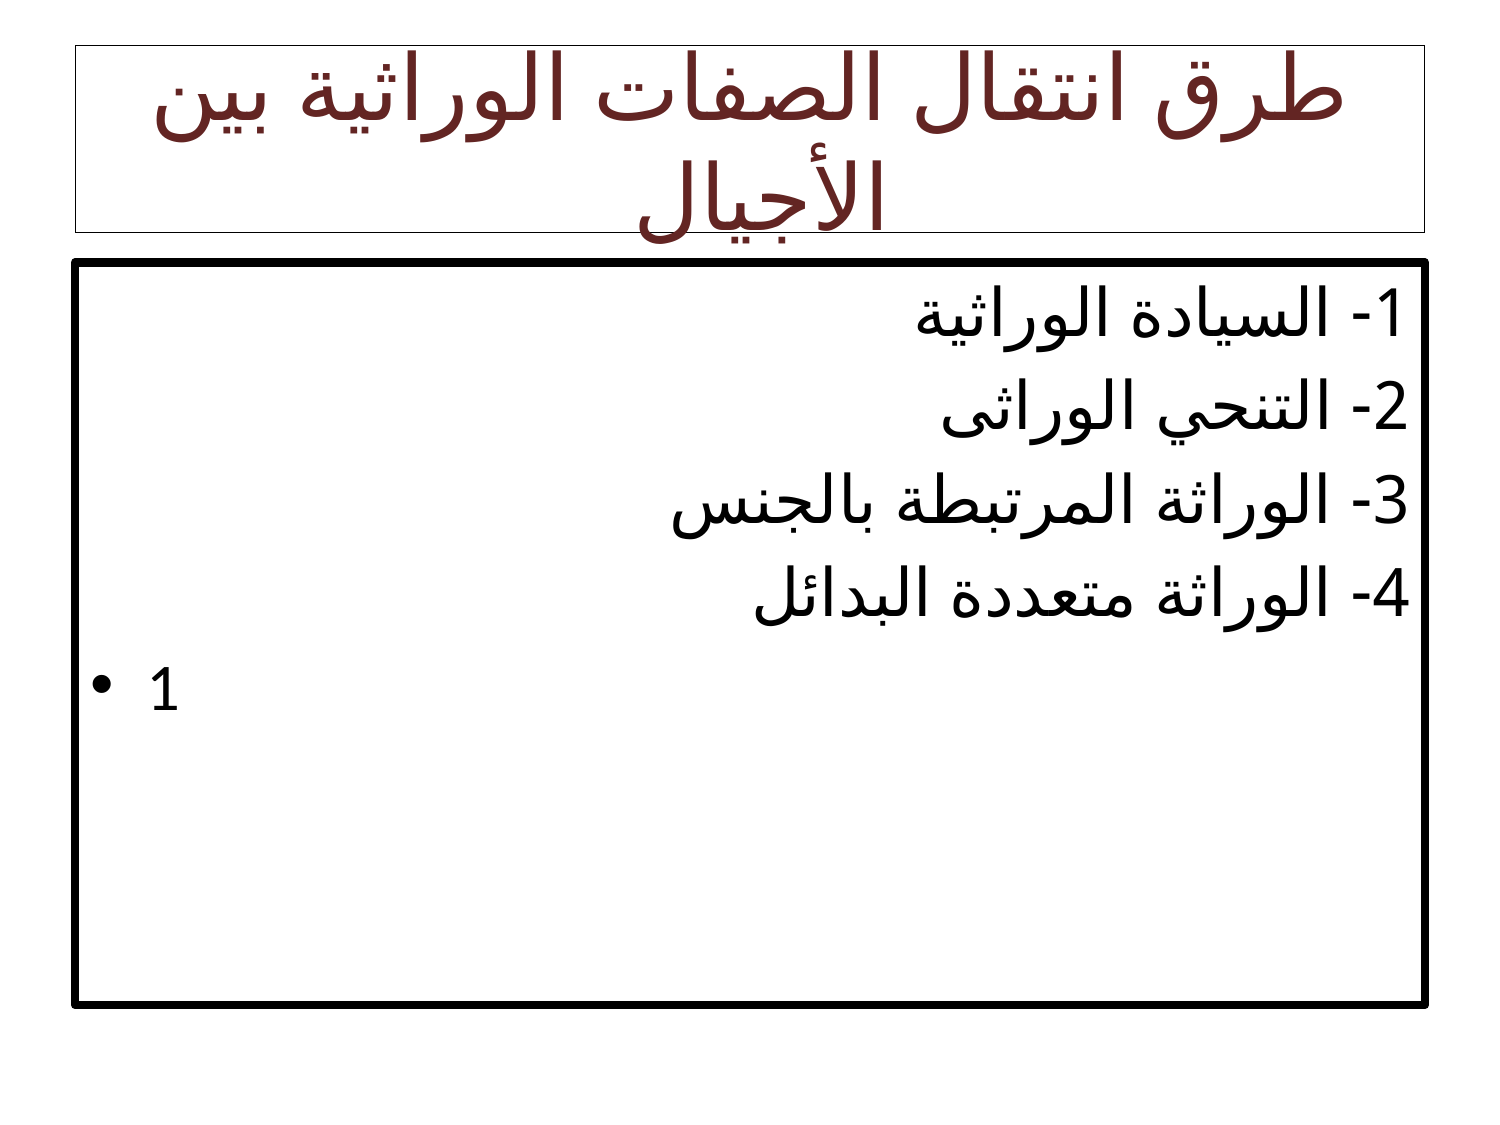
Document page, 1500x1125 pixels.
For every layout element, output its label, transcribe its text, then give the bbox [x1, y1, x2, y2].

list 1- السيادة الوراثية 2- التنحي الوراثى 3- الوراثة المرتبطة بالجنس 4- الوراثة متعددة البدائل 1 [75, 262, 1425, 1005]
title طرق انتقال الصفات الوراثية بين الأجيال [75, 45, 1425, 233]
